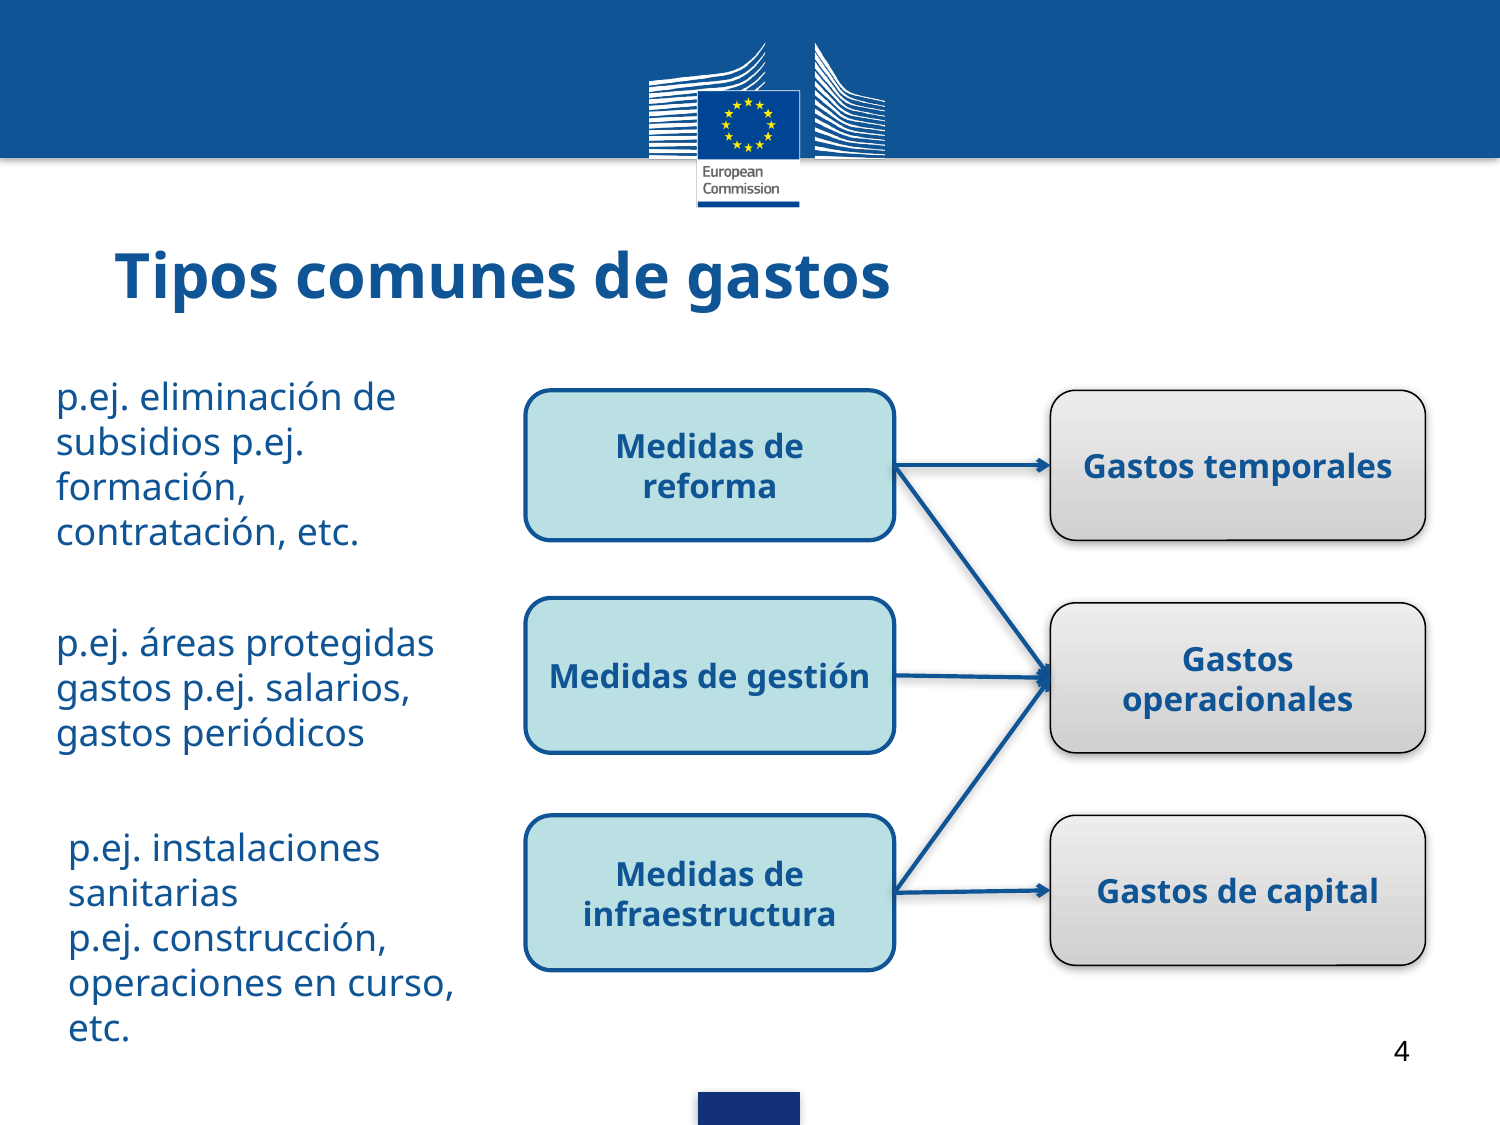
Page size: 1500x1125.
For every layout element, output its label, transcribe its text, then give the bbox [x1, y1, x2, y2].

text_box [893, 677, 1051, 889]
text_box p.ej. áreas protegidas gastos p.ej. salarios, gastos periódicos [41, 611, 471, 762]
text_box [893, 465, 1051, 674]
text_box Gastos temporales [1050, 390, 1426, 541]
text_box Gastos operacionales [1056, 602, 1426, 753]
text_box Medidas de reforma [523, 388, 897, 543]
slide_number 4 [1074, 1024, 1426, 1103]
title Tipos comunes de gastos [41, 196, 1392, 350]
text_box Gastos de capital [1050, 815, 1426, 966]
picture [649, 42, 885, 196]
text_box p.ej. eliminación de subsidios p.ej. formación, contratación, etc. [41, 365, 471, 561]
text_box Medidas de infraestructura [523, 813, 897, 973]
text_box Medidas de gestión [523, 595, 888, 755]
text_box p.ej. instalaciones sanitarias p.ej. construcción, operaciones en curso, etc. [53, 816, 483, 1057]
